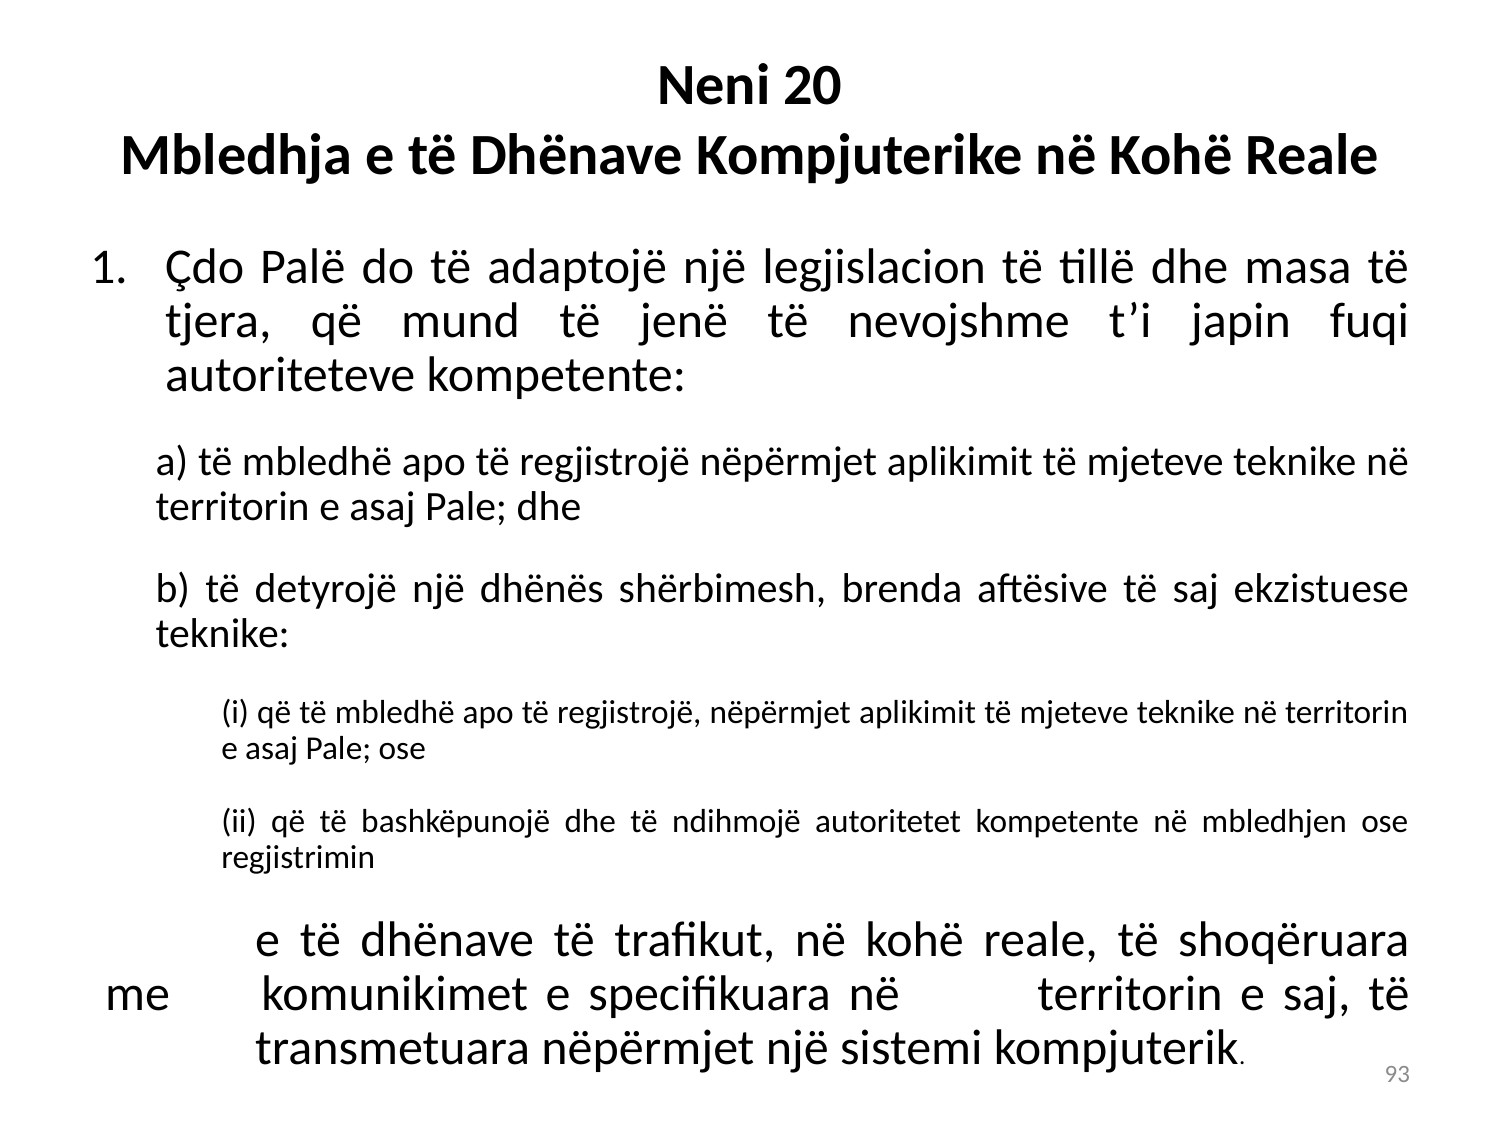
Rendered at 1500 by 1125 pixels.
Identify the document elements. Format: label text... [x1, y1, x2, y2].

title Neni 20 Mbledhja e të Dhënave Kompjuterike në Kohë Reale [74, 0, 1426, 232]
slide_number 93 [1074, 1042, 1425, 1103]
list Çdo Palë do të adaptojë një legjislacion të tillë dhe masa të tjera, që mund të jenë të nevojshme t’i japin fuqi autoriteteve kompetente: a) të mbledhë apo të regjistrojë nëpërmjet aplikimit të mjeteve teknike në territorin e asaj Pale; dhe b) të detyrojë një dhënës shërbimesh, brenda aftësive të saj ekzistuese teknike: (i) që të mbledhë apo të regjistrojë, nëpërmjet aplikimit të mjeteve teknike në territorin e asaj Pale; ose (ii) që të bashkëpunojë dhe të ndihmojë autoritetet kompetente në mbledhjen ose regjistrimin e të dhënave të trafikut, në kohë reale, të shoqëruara me komunikimet e specifikuara në territorin e saj, të transmetuara nëpërmjet një sistemi kompjuterik. [74, 232, 1426, 1086]
